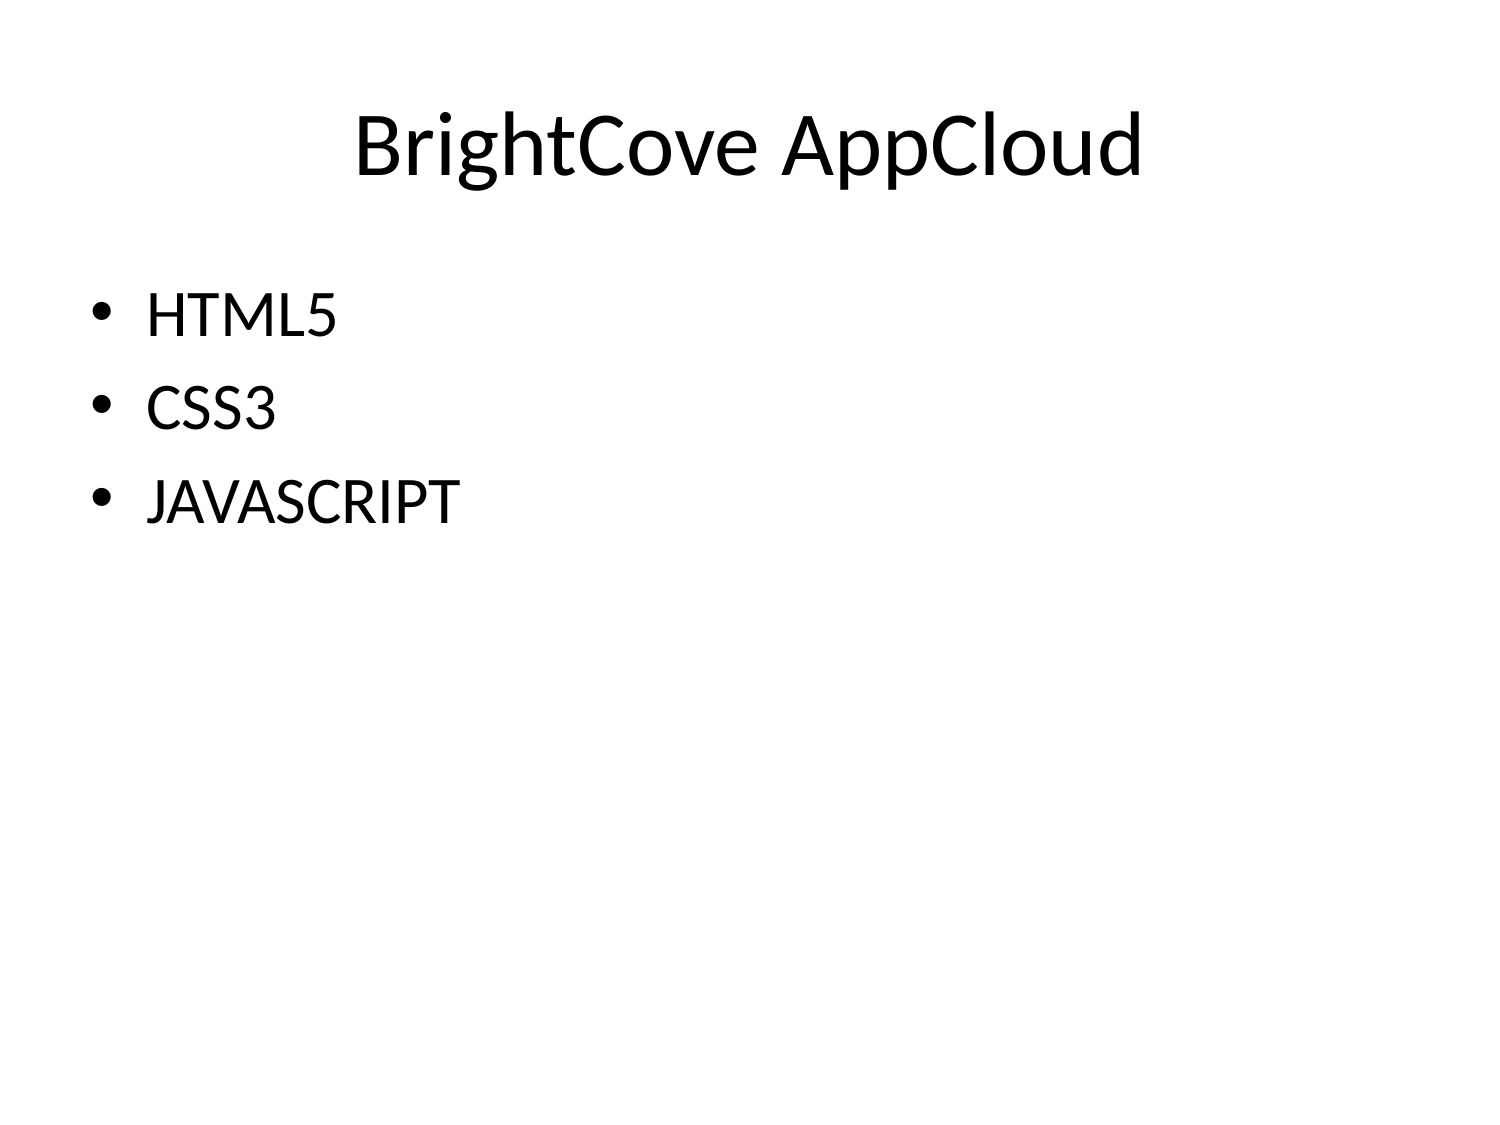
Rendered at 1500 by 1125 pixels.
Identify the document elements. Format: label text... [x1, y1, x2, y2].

list HTML5 CSS3 JAVASCRIPT [75, 262, 1425, 1005]
title BrightCove AppCloud [75, 45, 1425, 233]
